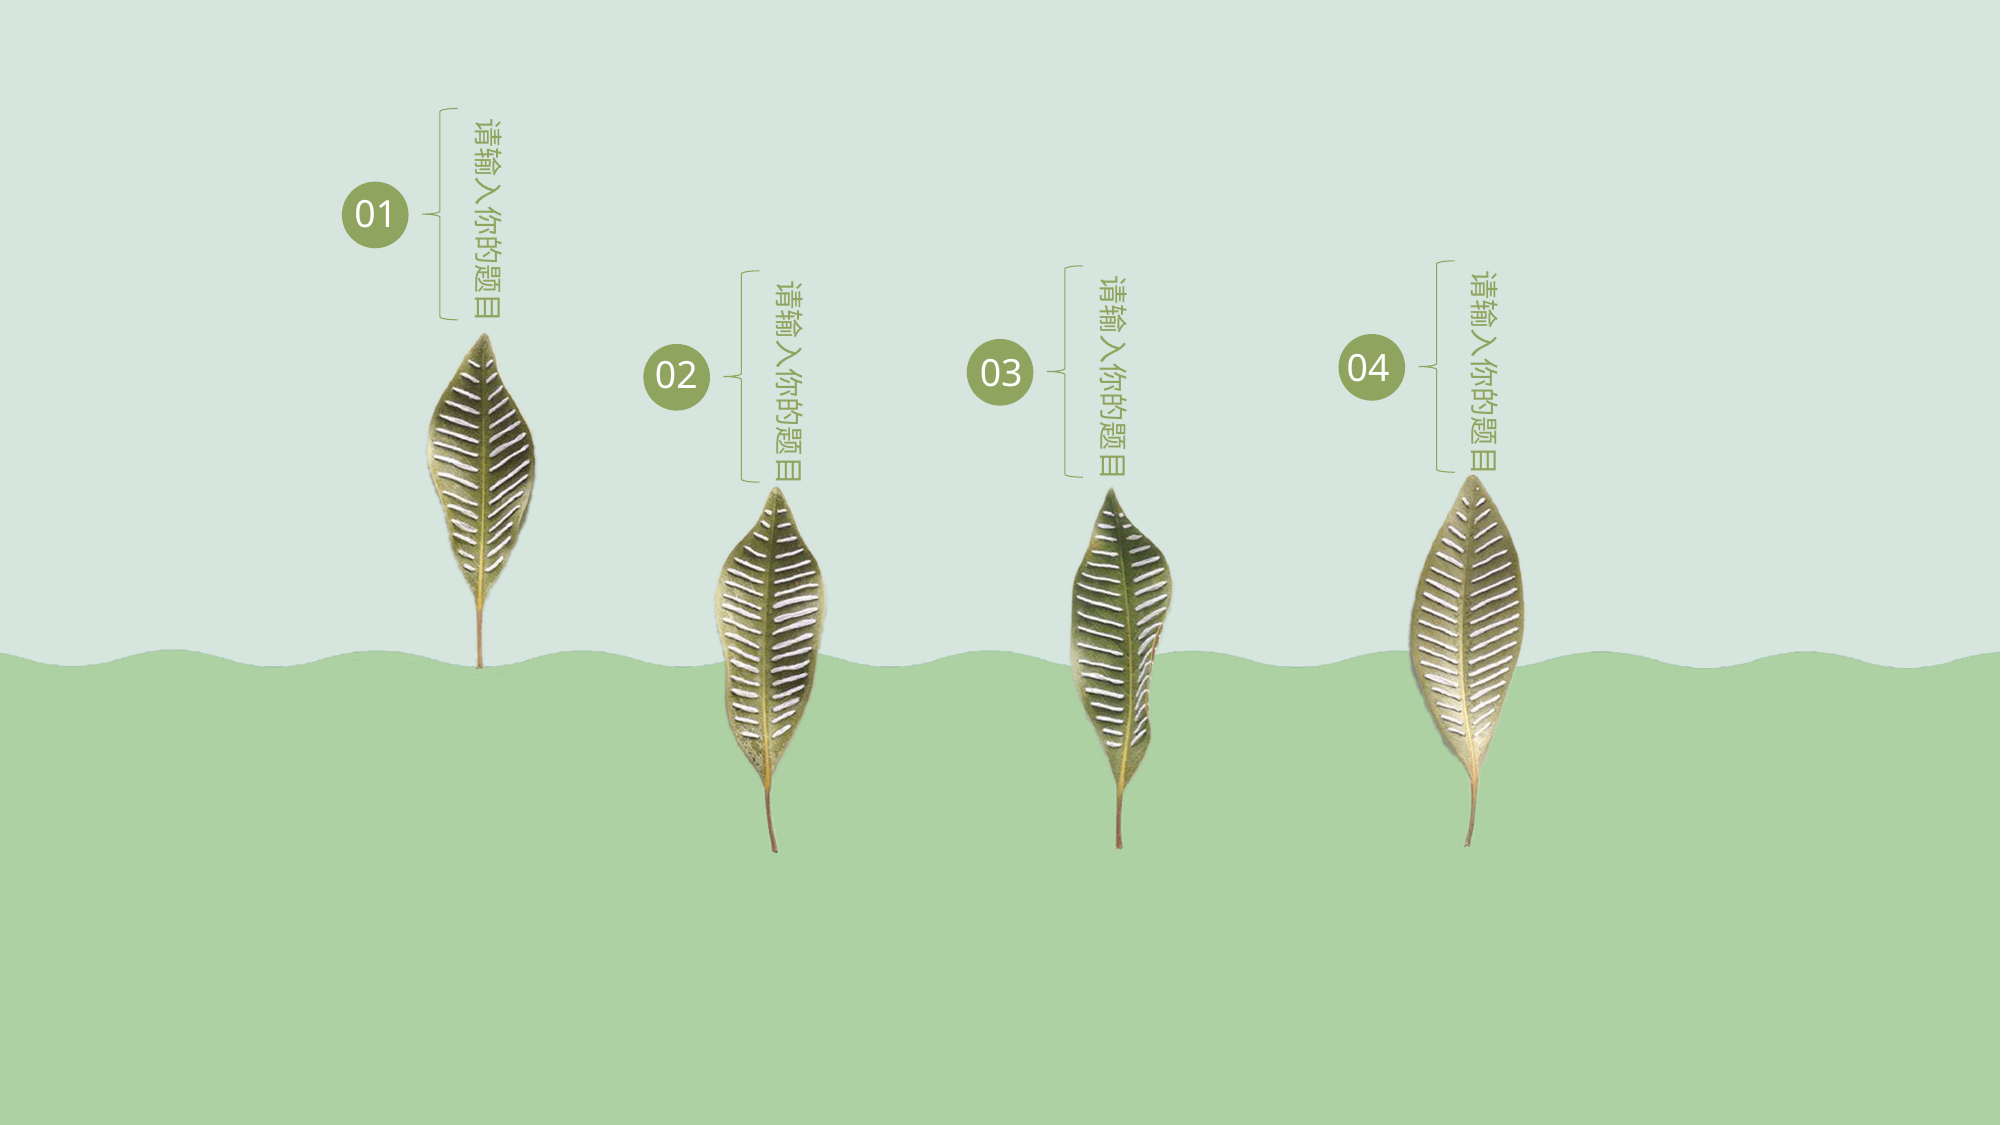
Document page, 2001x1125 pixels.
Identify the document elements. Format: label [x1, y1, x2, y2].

text_box [639, 265, 816, 488]
picture [0, 294, 2000, 1125]
text_box [338, 103, 514, 325]
text_box [964, 260, 1139, 483]
text_box [1330, 255, 1511, 478]
